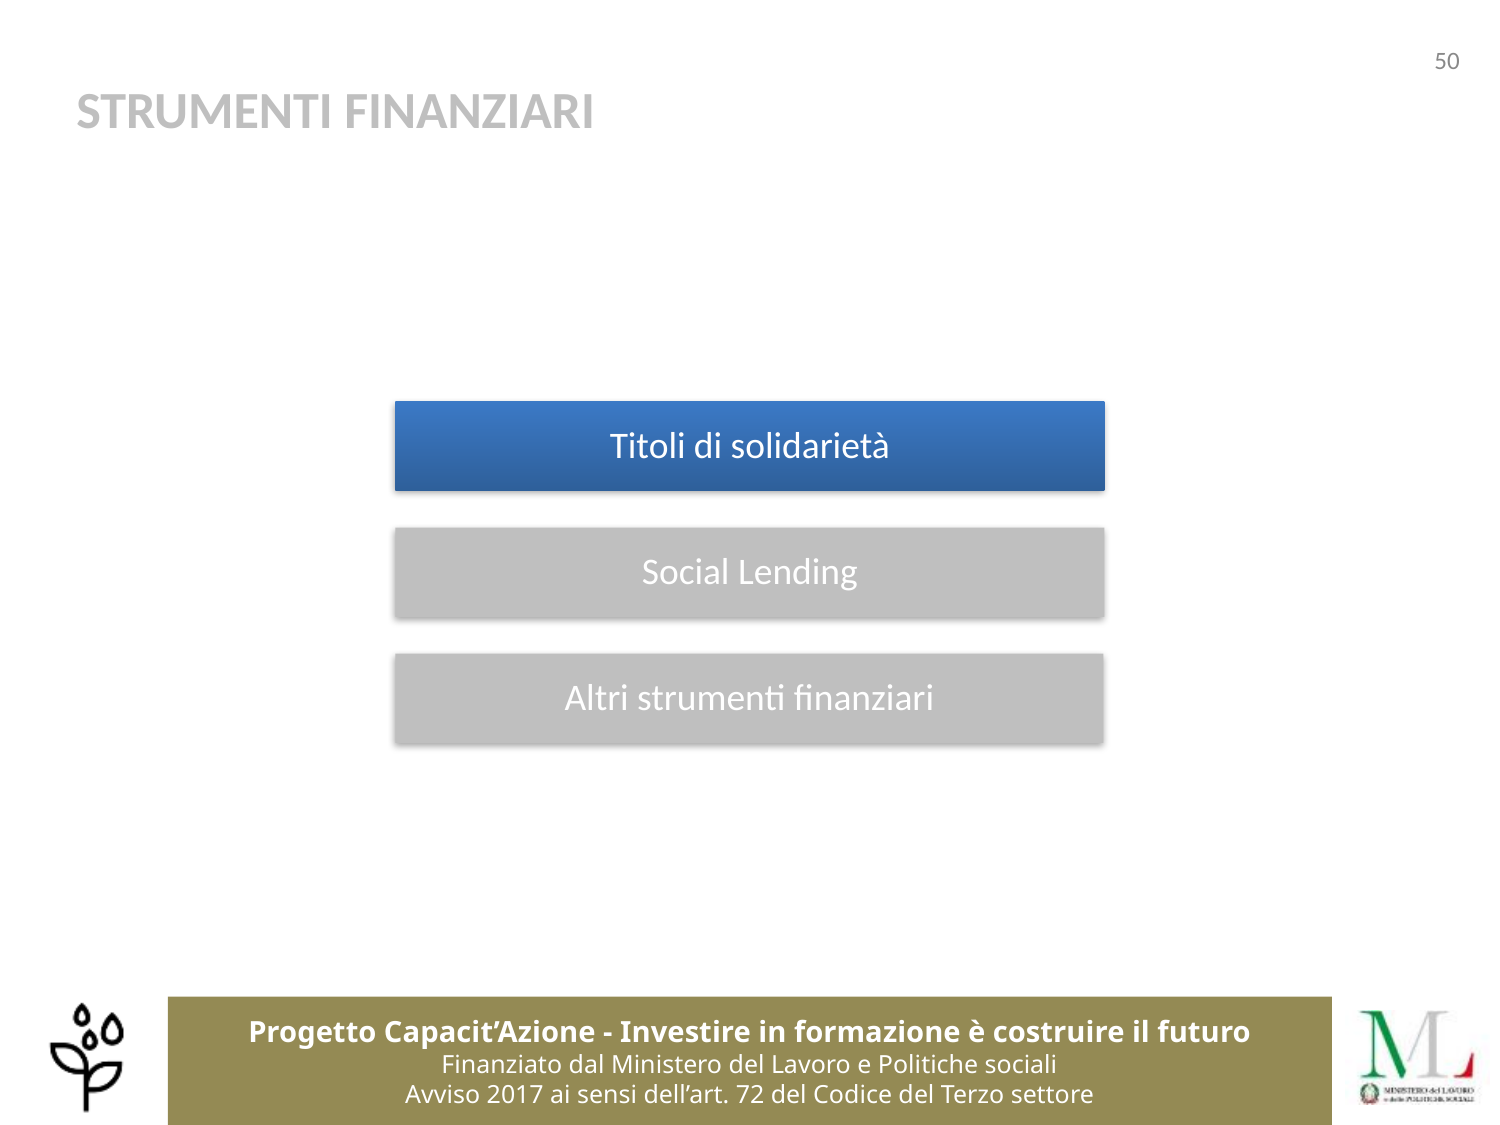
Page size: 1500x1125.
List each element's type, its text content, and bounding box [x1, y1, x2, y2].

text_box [394, 216, 1106, 928]
picture [1345, 1009, 1491, 1106]
text_box Progetto Capacit’Azione - Investire in formazione è costruire il futuro Finanziato dal Ministero del Lavoro e Politiche sociali Avviso 2017 ai sensi dell’art. 72 del Codice del Terzo settore [166, 994, 1334, 1125]
slide_number 50 [1124, 29, 1475, 90]
picture [47, 1002, 129, 1113]
text_box STRUMENTI FINANZIARI [39, 69, 632, 159]
